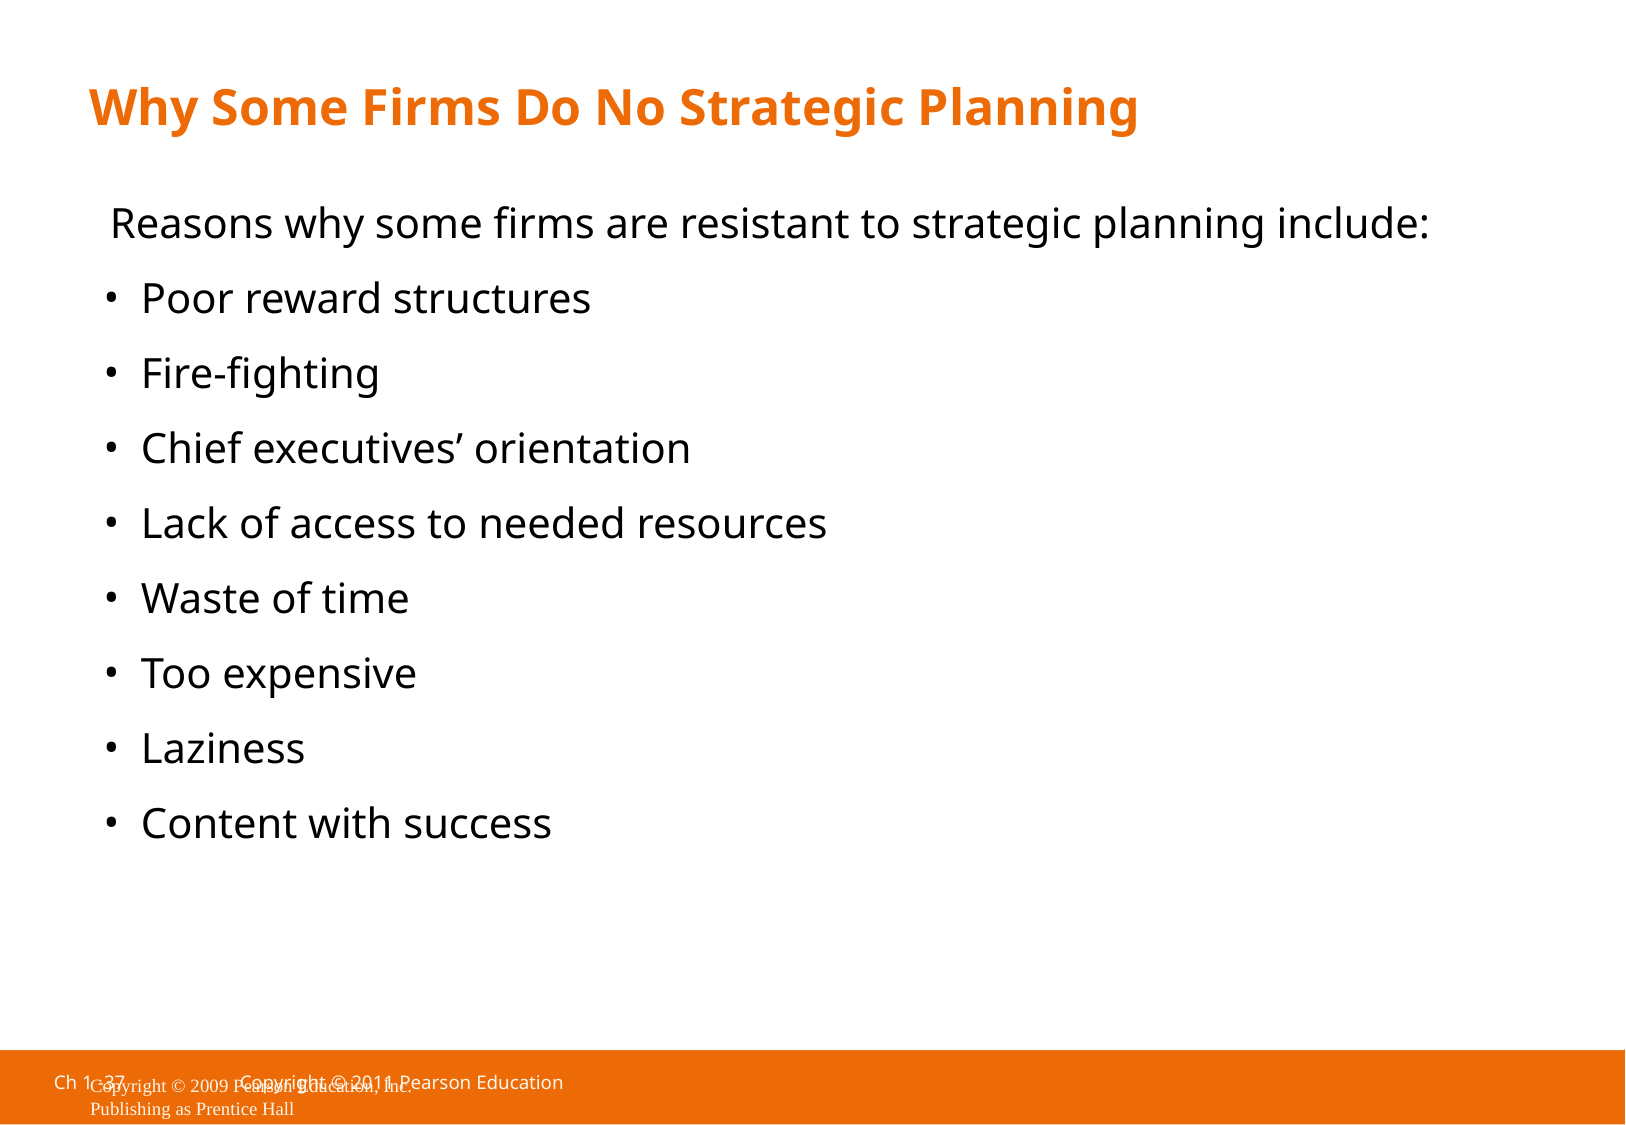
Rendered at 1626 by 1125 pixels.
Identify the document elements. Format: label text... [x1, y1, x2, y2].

text_box Ch 1 -37 [47, 1070, 167, 1093]
picture [1352, 1042, 1625, 1124]
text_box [103, 196, 1448, 922]
text_box Why Some Firms Do No Strategic Planning [83, 74, 1502, 136]
text_box Copyright © 2009 Pearson Education, Inc. Publishing as Prentice Hall [90, 1073, 980, 1119]
text_box Copyright © 2011 Pearson Education [233, 1070, 699, 1093]
text_box [0, 1050, 1625, 1125]
